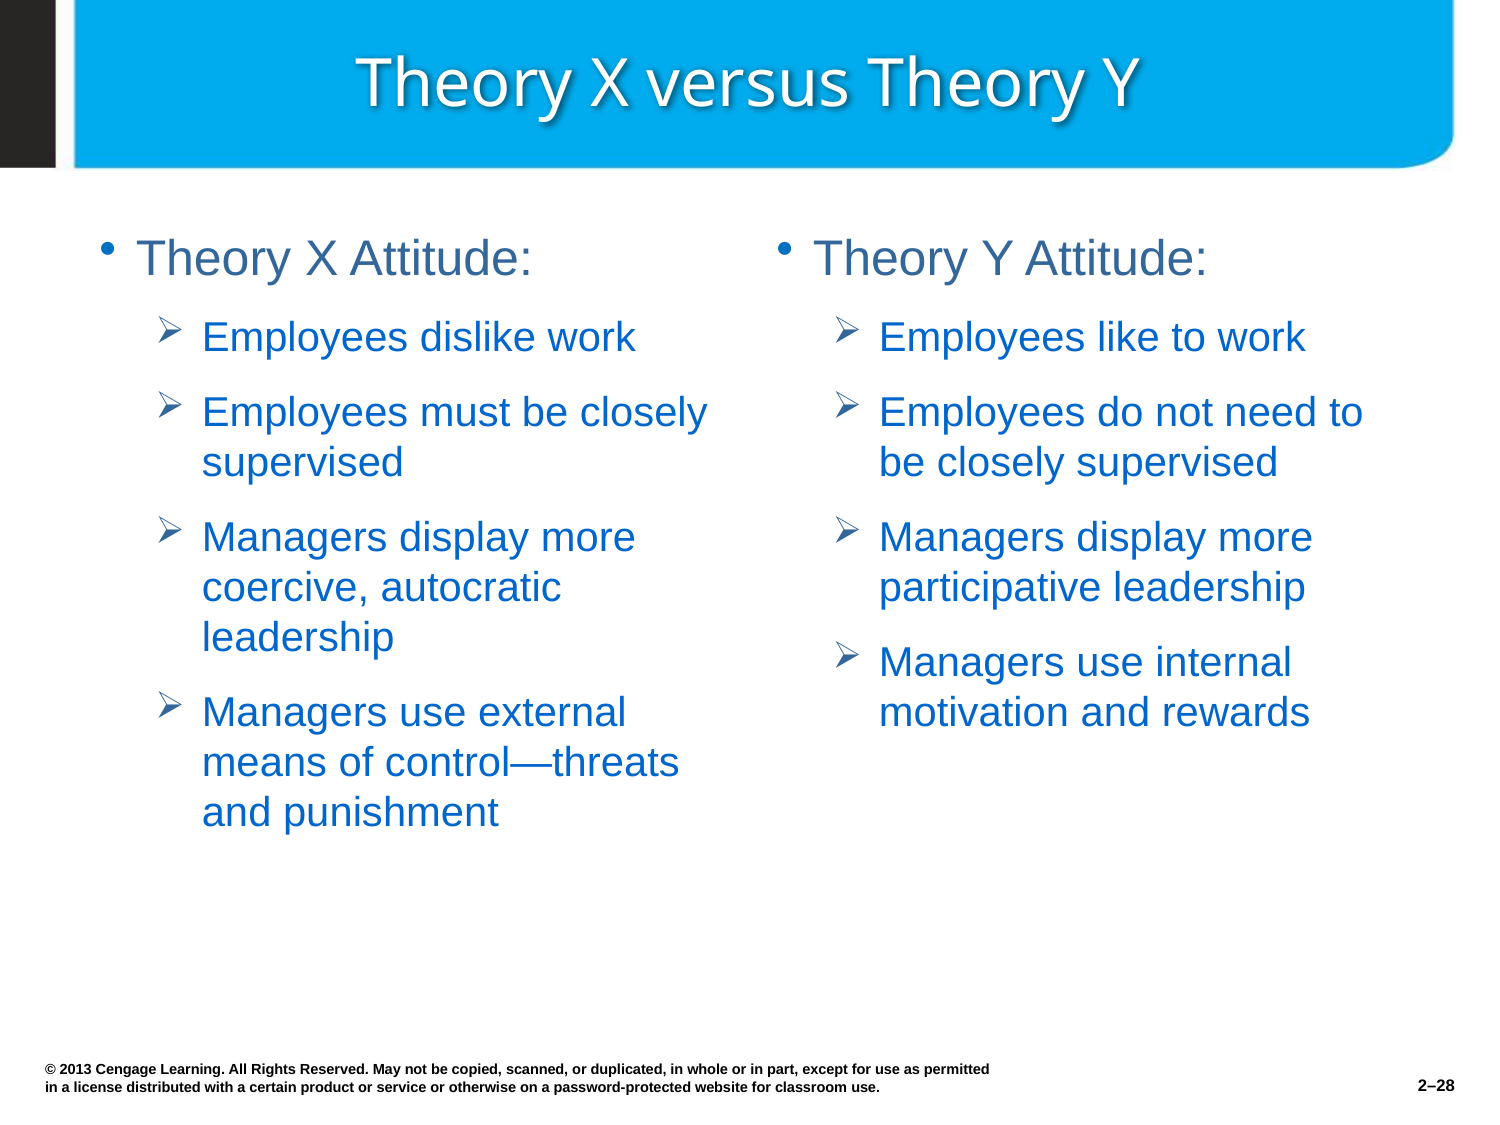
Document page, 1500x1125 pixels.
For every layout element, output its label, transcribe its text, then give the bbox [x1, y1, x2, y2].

list Theory Y Attitude: Employees like to work Employees do not need to be closely supervised Managers display more participative leadership Managers use internal motivation and rewards [761, 217, 1414, 1043]
picture [0, 0, 1456, 171]
title Theory X versus Theory Y [85, 32, 1411, 128]
list Theory X Attitude: Employees dislike work Employees must be closely supervised Managers display more coercive, autocratic leadership Managers use external means of control—threats and punishment [84, 217, 750, 1042]
slide_number 2–28 [1092, 1042, 1455, 1103]
footer © 2013 Cengage Learning. All Rights Reserved. May not be copied, scanned, or duplicated, in whole or in part, except for use as permitted in a license distributed with a certain product or service or otherwise on a password-protected website for classroom use. [45, 1042, 1005, 1103]
